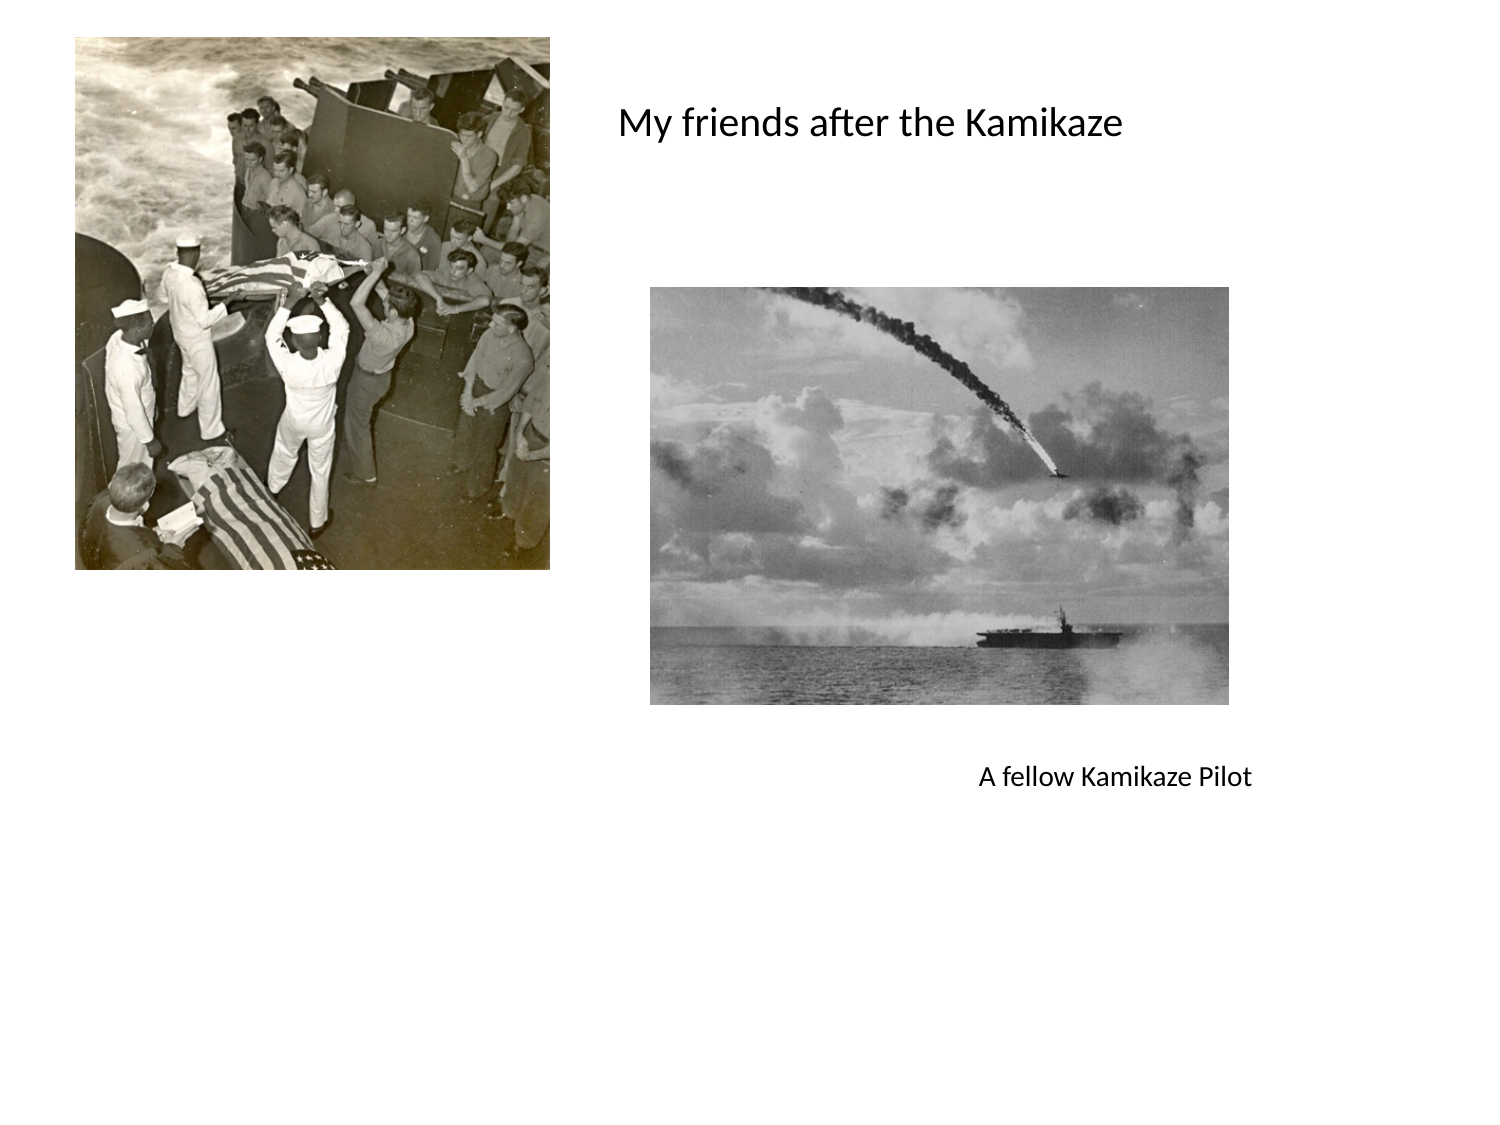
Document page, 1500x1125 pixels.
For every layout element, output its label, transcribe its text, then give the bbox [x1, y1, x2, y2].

picture [74, 37, 551, 570]
picture [649, 287, 1230, 705]
text_box A fellow Kamikaze Pilot [963, 749, 1268, 800]
text_box My friends after the Kamikaze [603, 87, 1139, 153]
